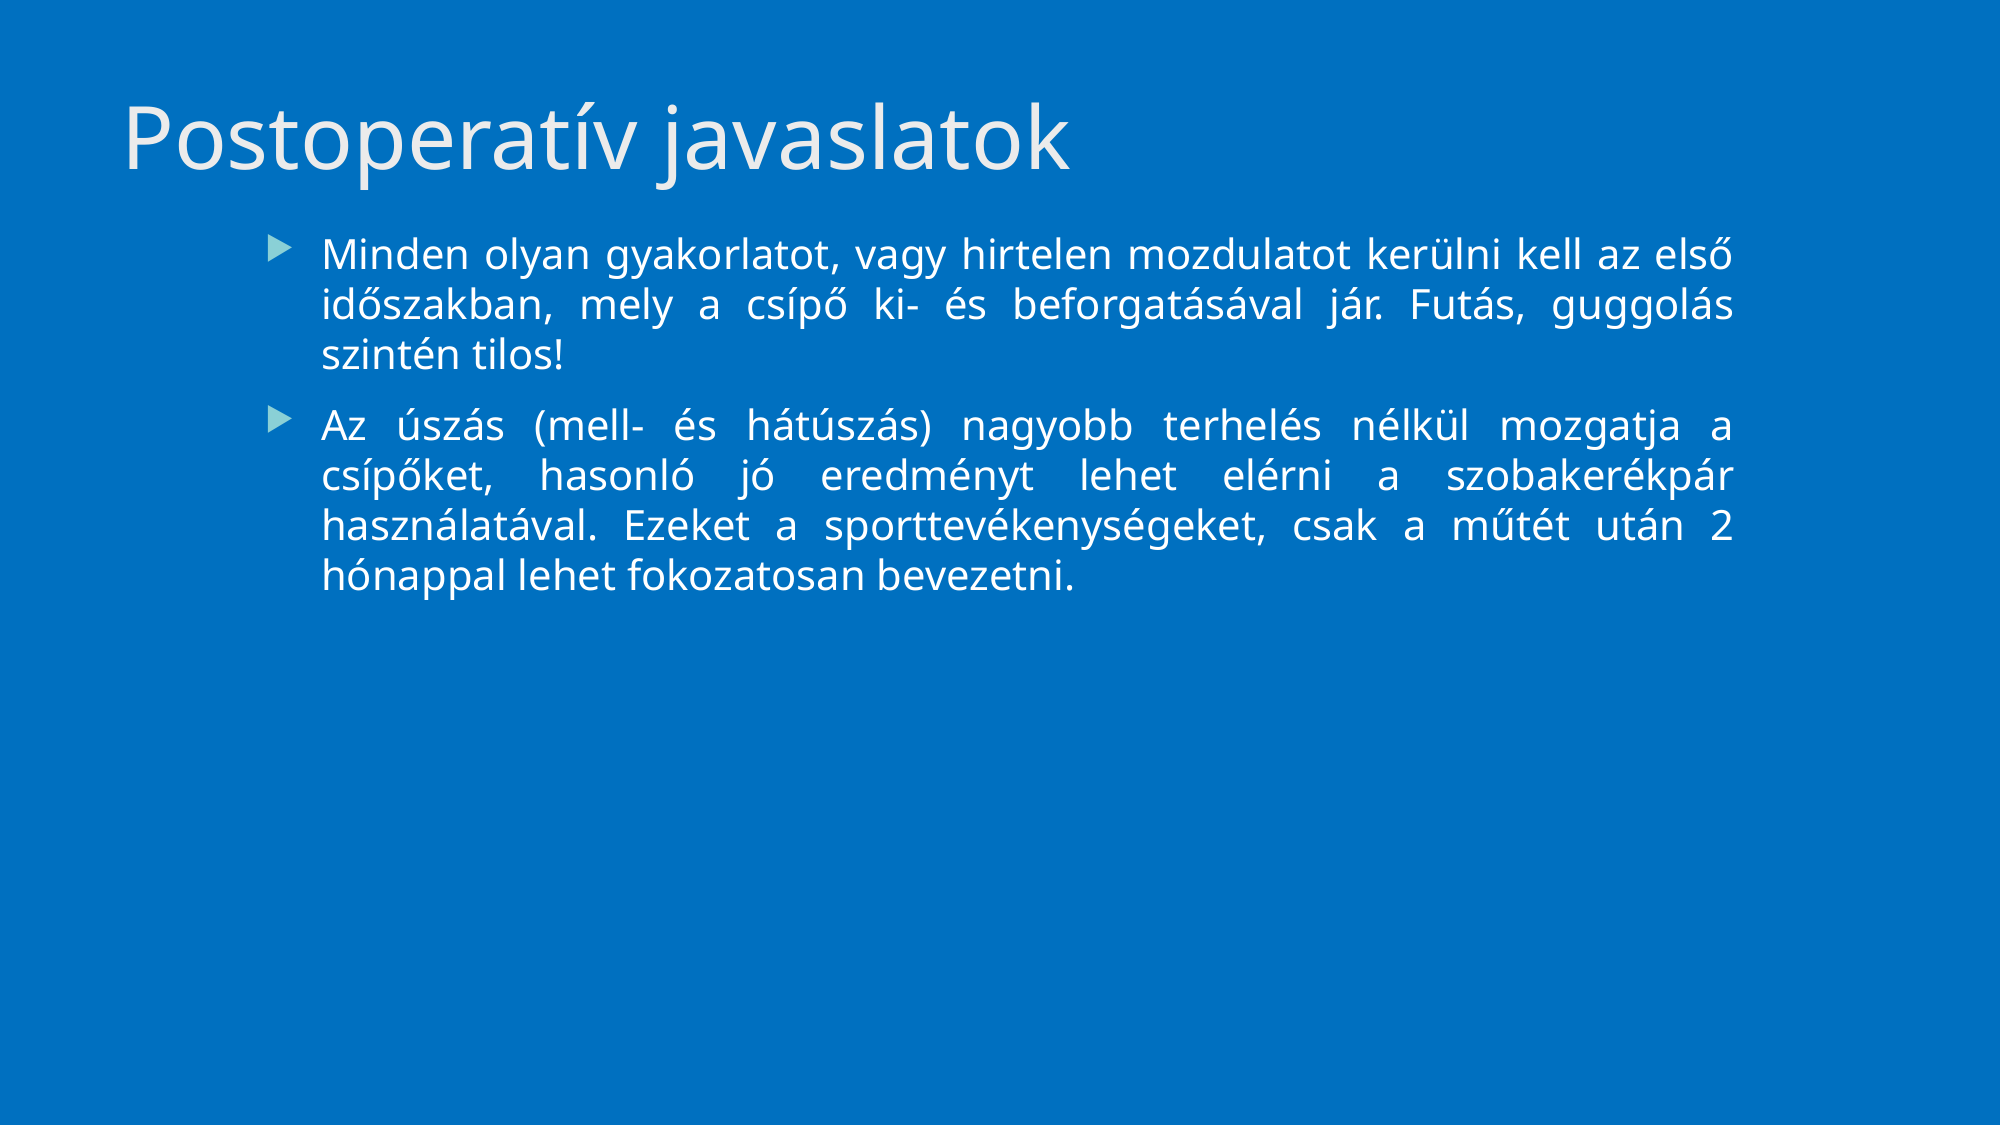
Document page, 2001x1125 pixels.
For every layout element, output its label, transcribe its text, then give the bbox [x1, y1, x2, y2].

list Minden olyan gyakorlatot, vagy hirtelen mozdulatot kerülni kell az első időszakban, mely a csípő ki- és beforgatásával jár. Futás, guggolás szintén tilos! Az úszás (mell- és hátúszás) nagyobb terhelés nélkül mozgatja a csípőket, hasonló jó eredményt lehet elérni a szobakerékpár használatával. Ezeket a sporttevékenységeket, csak a műtét után 2 hónappal lehet fokozatosan bevezetni. [249, 220, 1750, 1094]
title Postoperatív javaslatok [106, 74, 1649, 304]
